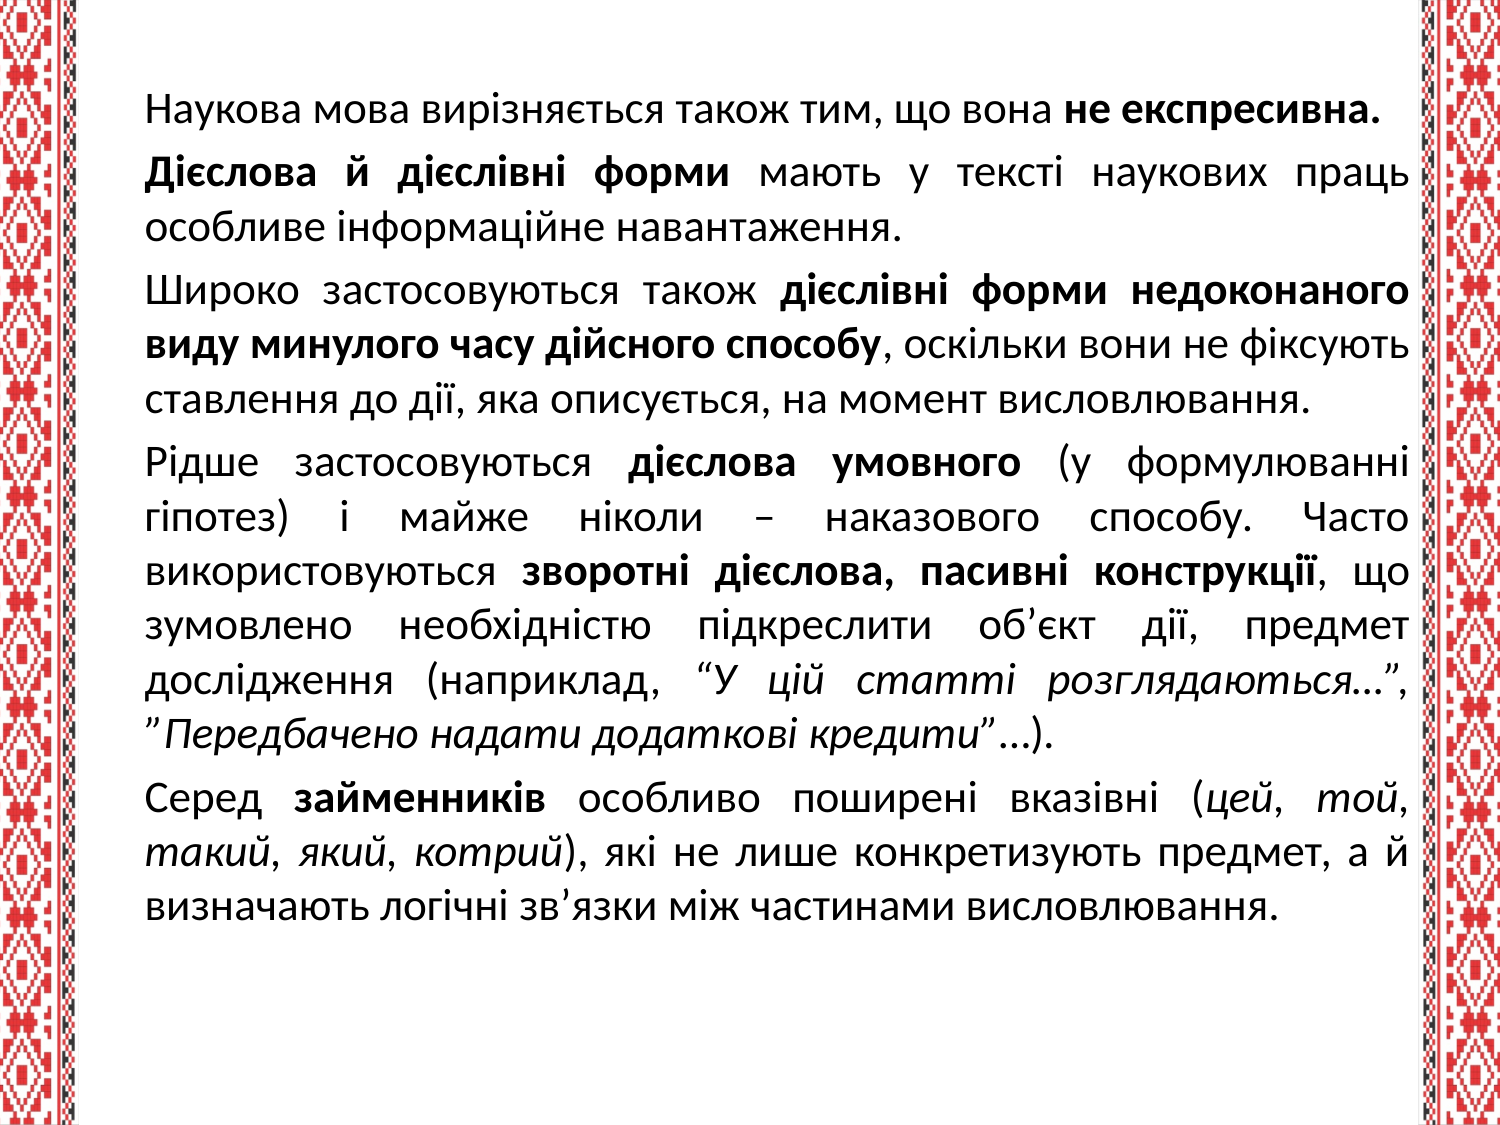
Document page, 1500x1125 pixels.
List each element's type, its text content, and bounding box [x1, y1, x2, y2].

picture [911, 1, 1500, 1124]
list Наукова мова вирізняється також тим, що вона не експресивна. Дієслова й дієслівні форми мають у тексті наукових праць особливе інформаційне навантаження. Широко застосовуються також дієслівні форми недоконаного виду минулого часу дійсного способу, оскільки вони не фіксують ставлення до дії, яка описується, на момент висловлювання. Рідше застосовуються дієслова умовного (у формулюванні гіпотез) і майже ніколи – наказового способу. Часто використовуються зворотні дієслова, пасивні конструкції, що зумовлено необхідністю підкреслити об’єкт дії, предмет дослідження (наприклад, “У цій статті розглядаються…”, ”Передбачено надати додаткові кредити”…). Серед займенників особливо поширені вказівні (цей, той, такий, який, котрий), які не лише конкретизують предмет, а й визначають логічні зв’язки між частинами висловлювання. [79, 70, 1418, 1005]
picture [0, 1, 585, 1124]
